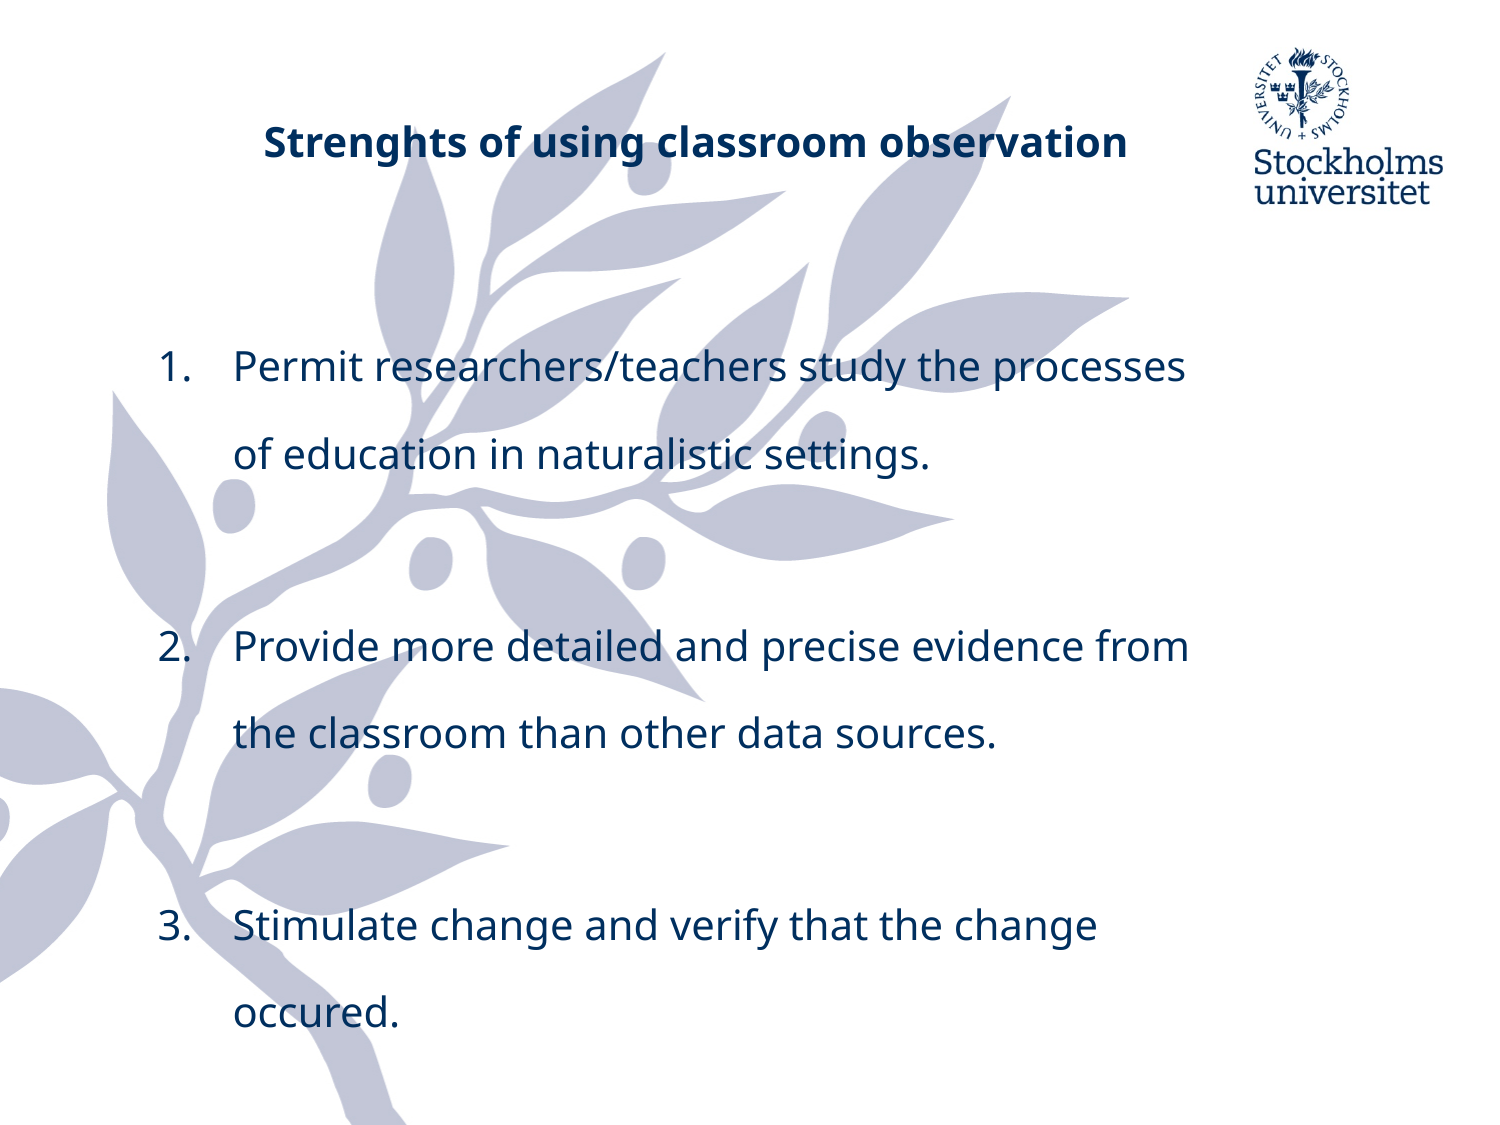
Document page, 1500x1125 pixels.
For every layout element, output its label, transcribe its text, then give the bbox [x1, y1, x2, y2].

subtitle Permit researchers/teachers study the processes of education in naturalistic settings. Provide more detailed and precise evidence from the classroom than other data sources. Stimulate change and verify that the change occured. [142, 198, 1231, 1125]
picture [1253, 47, 1443, 213]
picture [0, 52, 1130, 1125]
title Strenghts of using classroom observation [152, 81, 1241, 200]
